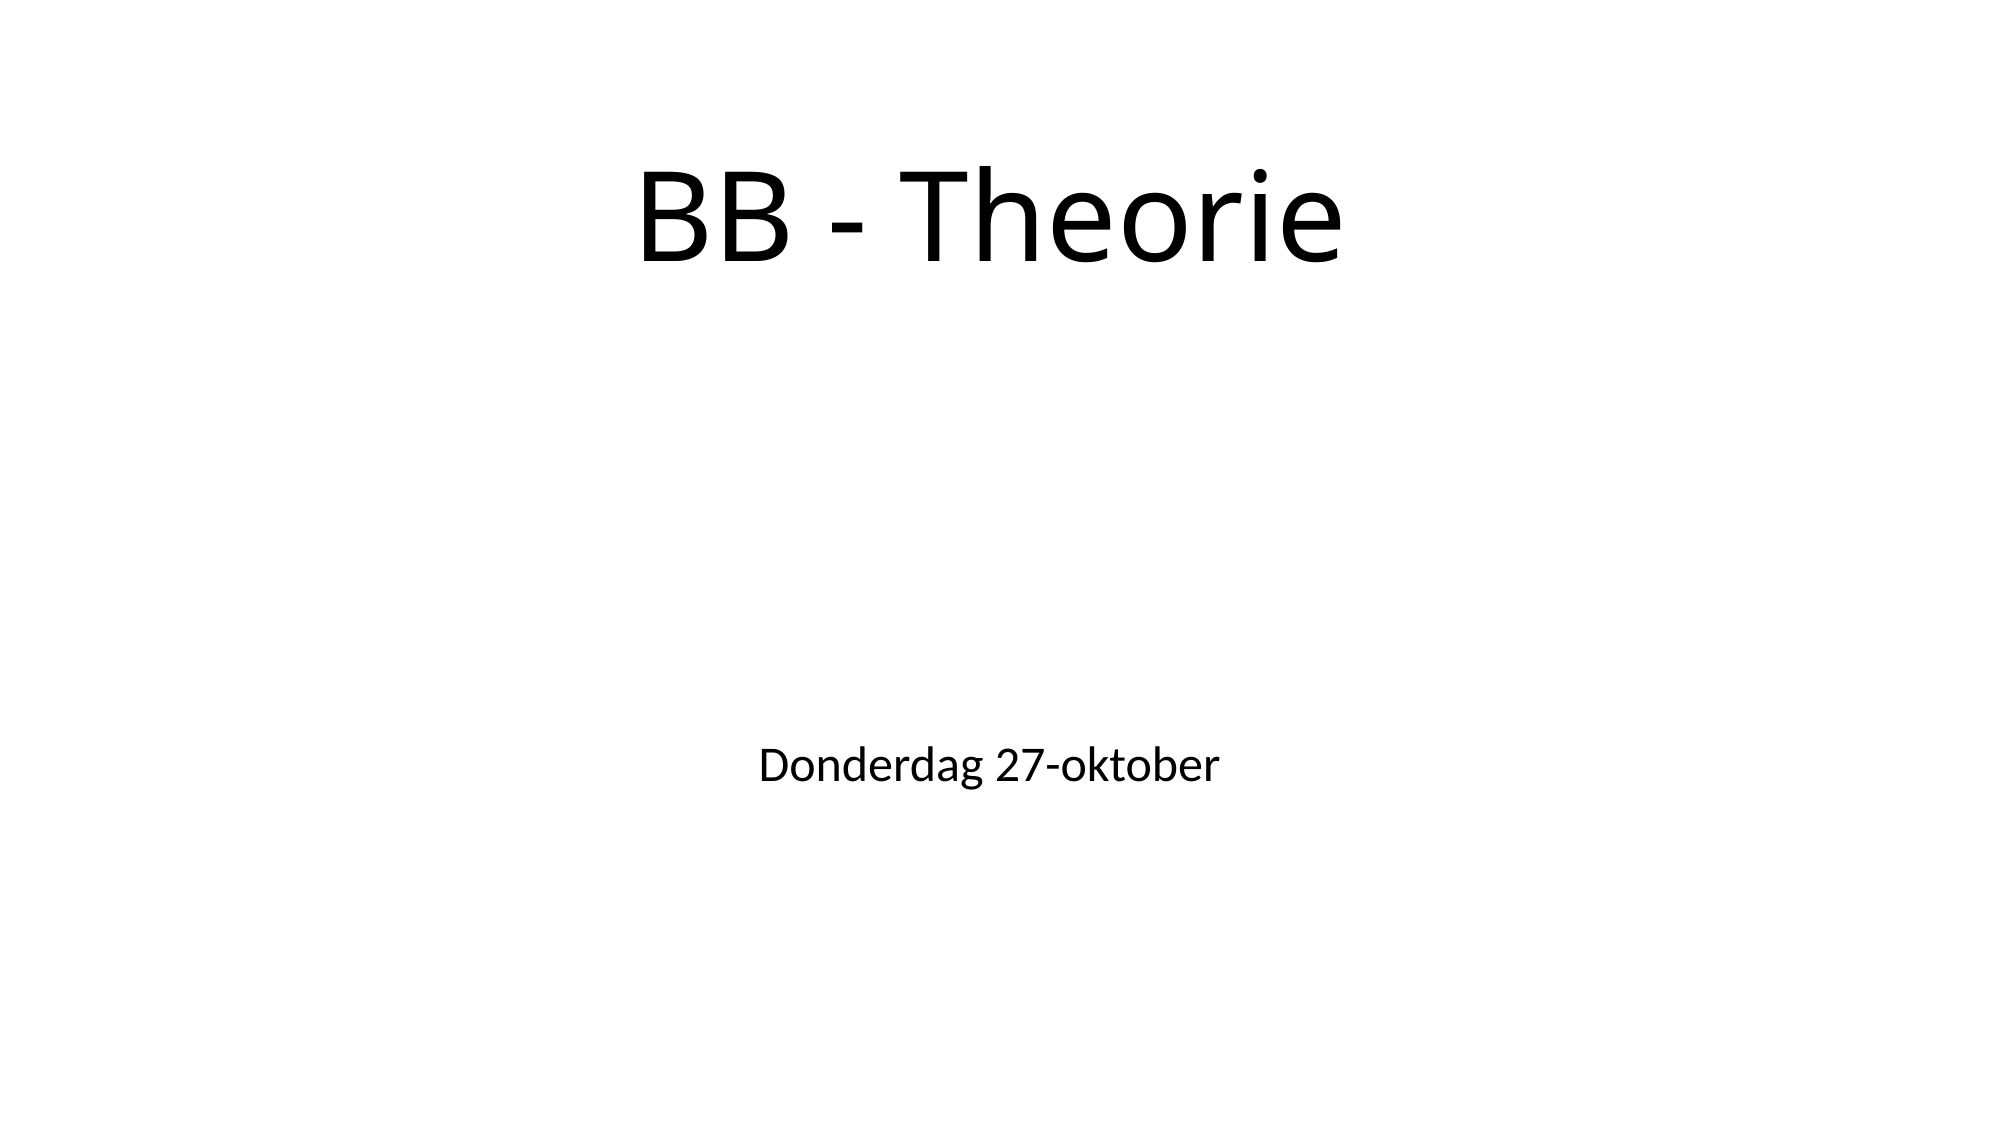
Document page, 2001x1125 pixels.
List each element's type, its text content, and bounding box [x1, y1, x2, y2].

subtitle Donderdag 27-oktober [239, 730, 1740, 871]
title BB - Theorie [250, 93, 1729, 297]
